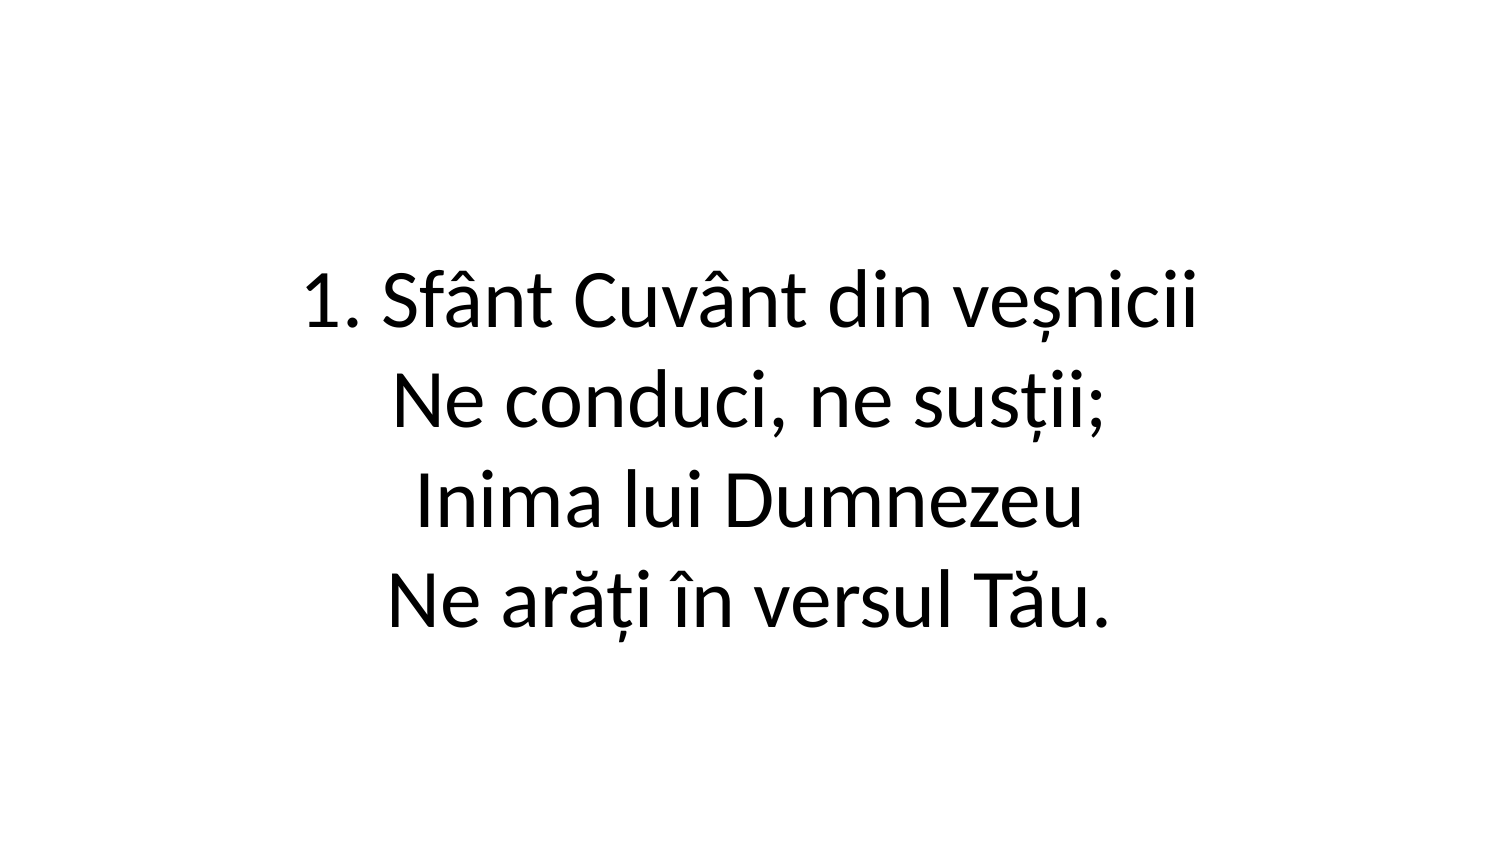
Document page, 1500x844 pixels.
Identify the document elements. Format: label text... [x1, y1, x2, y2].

text_box 1. Sfânt Cuvânt din veșnicii Ne conduci, ne susții; Inima lui Dumnezeu Ne arăți în versul Tău. [284, 192, 1215, 652]
